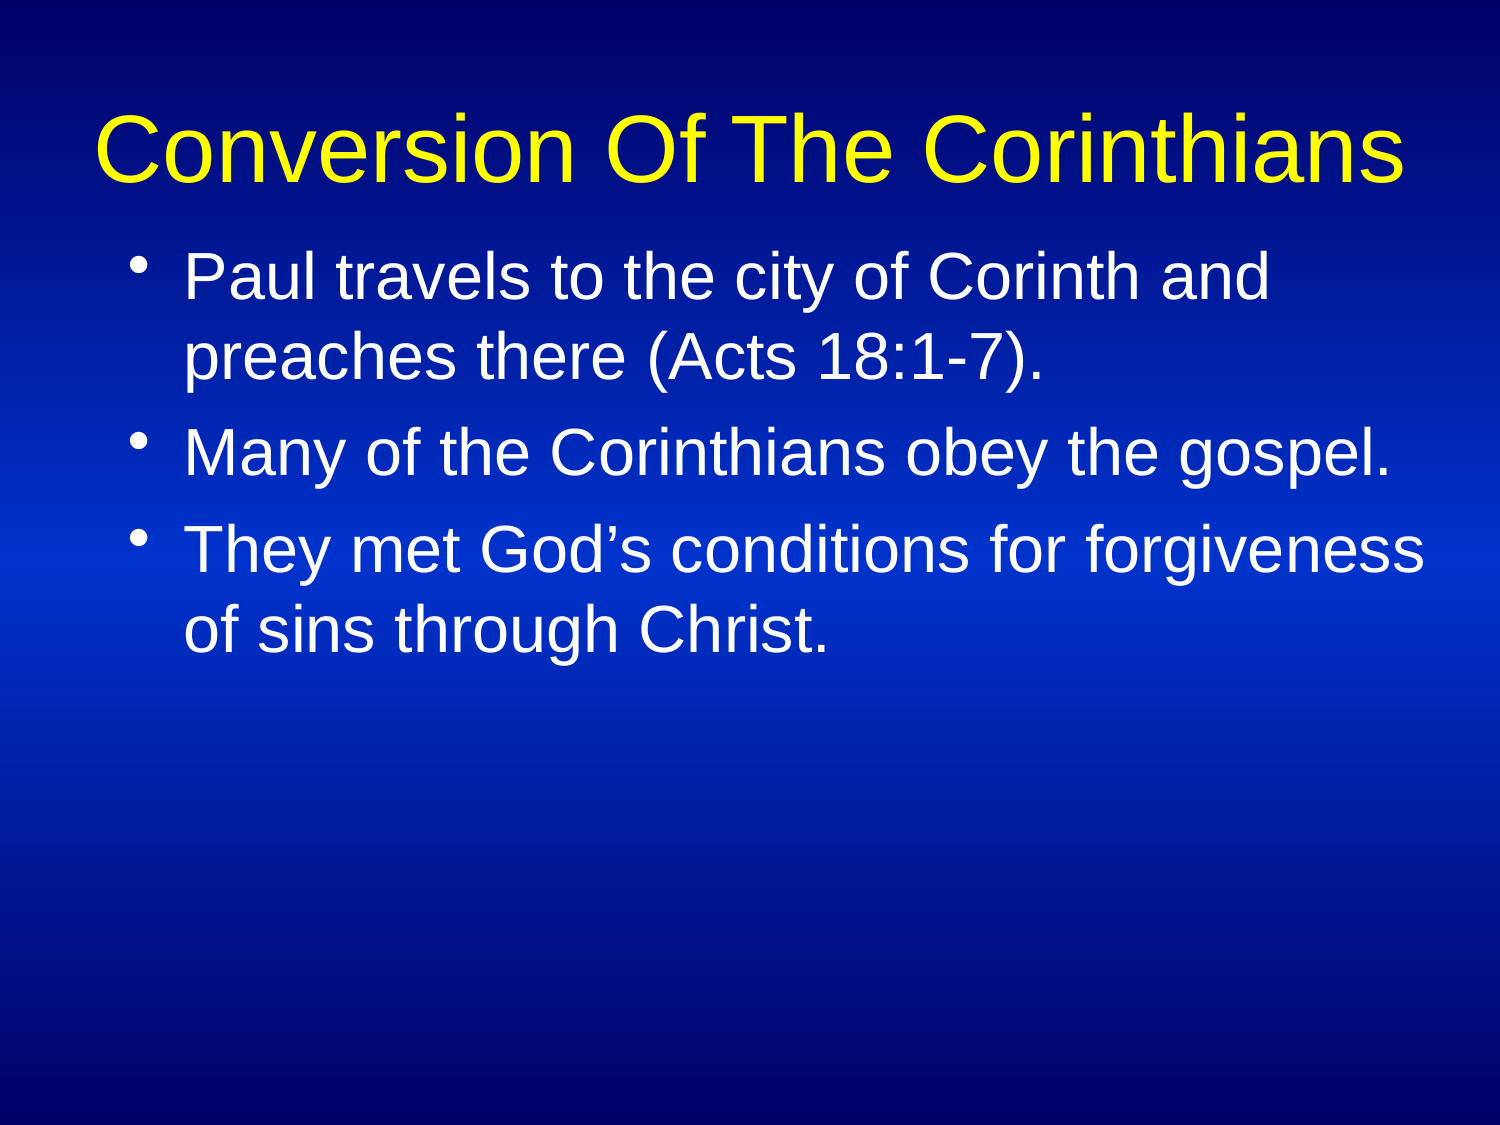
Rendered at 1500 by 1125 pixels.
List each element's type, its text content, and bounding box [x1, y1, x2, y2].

title Conversion Of The Corinthians [37, 50, 1463, 238]
list Paul travels to the city of Corinth and preaches there (Acts 18:1-7). Many of the Corinthians obey the gospel. They met God’s conditions for forgiveness of sins through Christ. [112, 224, 1463, 850]
